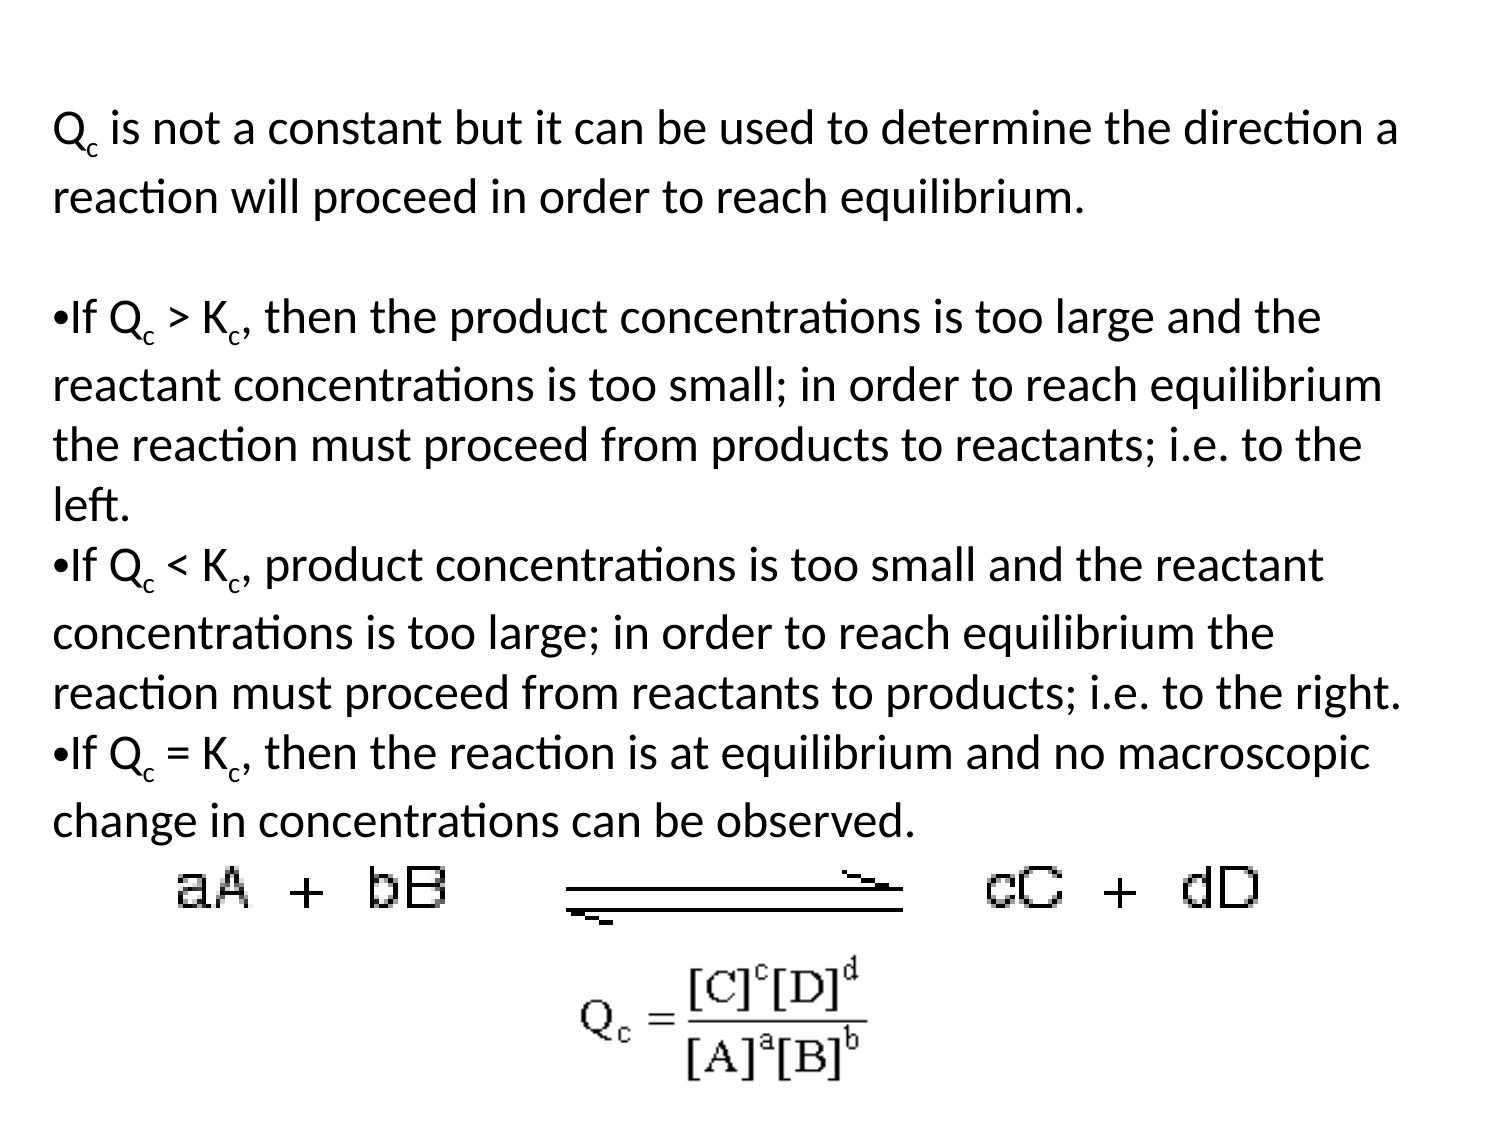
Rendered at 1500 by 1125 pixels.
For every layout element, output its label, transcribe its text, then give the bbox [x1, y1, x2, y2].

text_box Qc is not a constant but it can be used to determine the direction a reaction will proceed in order to reach equilibrium. If Qc > Kc, then the product concentrations is too large and the reactant concentrations is too small; in order to reach equilibrium the reaction must proceed from products to reactants; i.e. to the left. If Qc < Kc, product concentrations is too small and the reactant concentrations is too large; in order to reach equilibrium the reaction must proceed from reactants to products; i.e. to the right. If Qc = Kc, then the reaction is at equilibrium and no macroscopic change in concentrations can be observed. [37, 87, 1438, 856]
picture [574, 949, 876, 1089]
picture [174, 862, 1263, 926]
